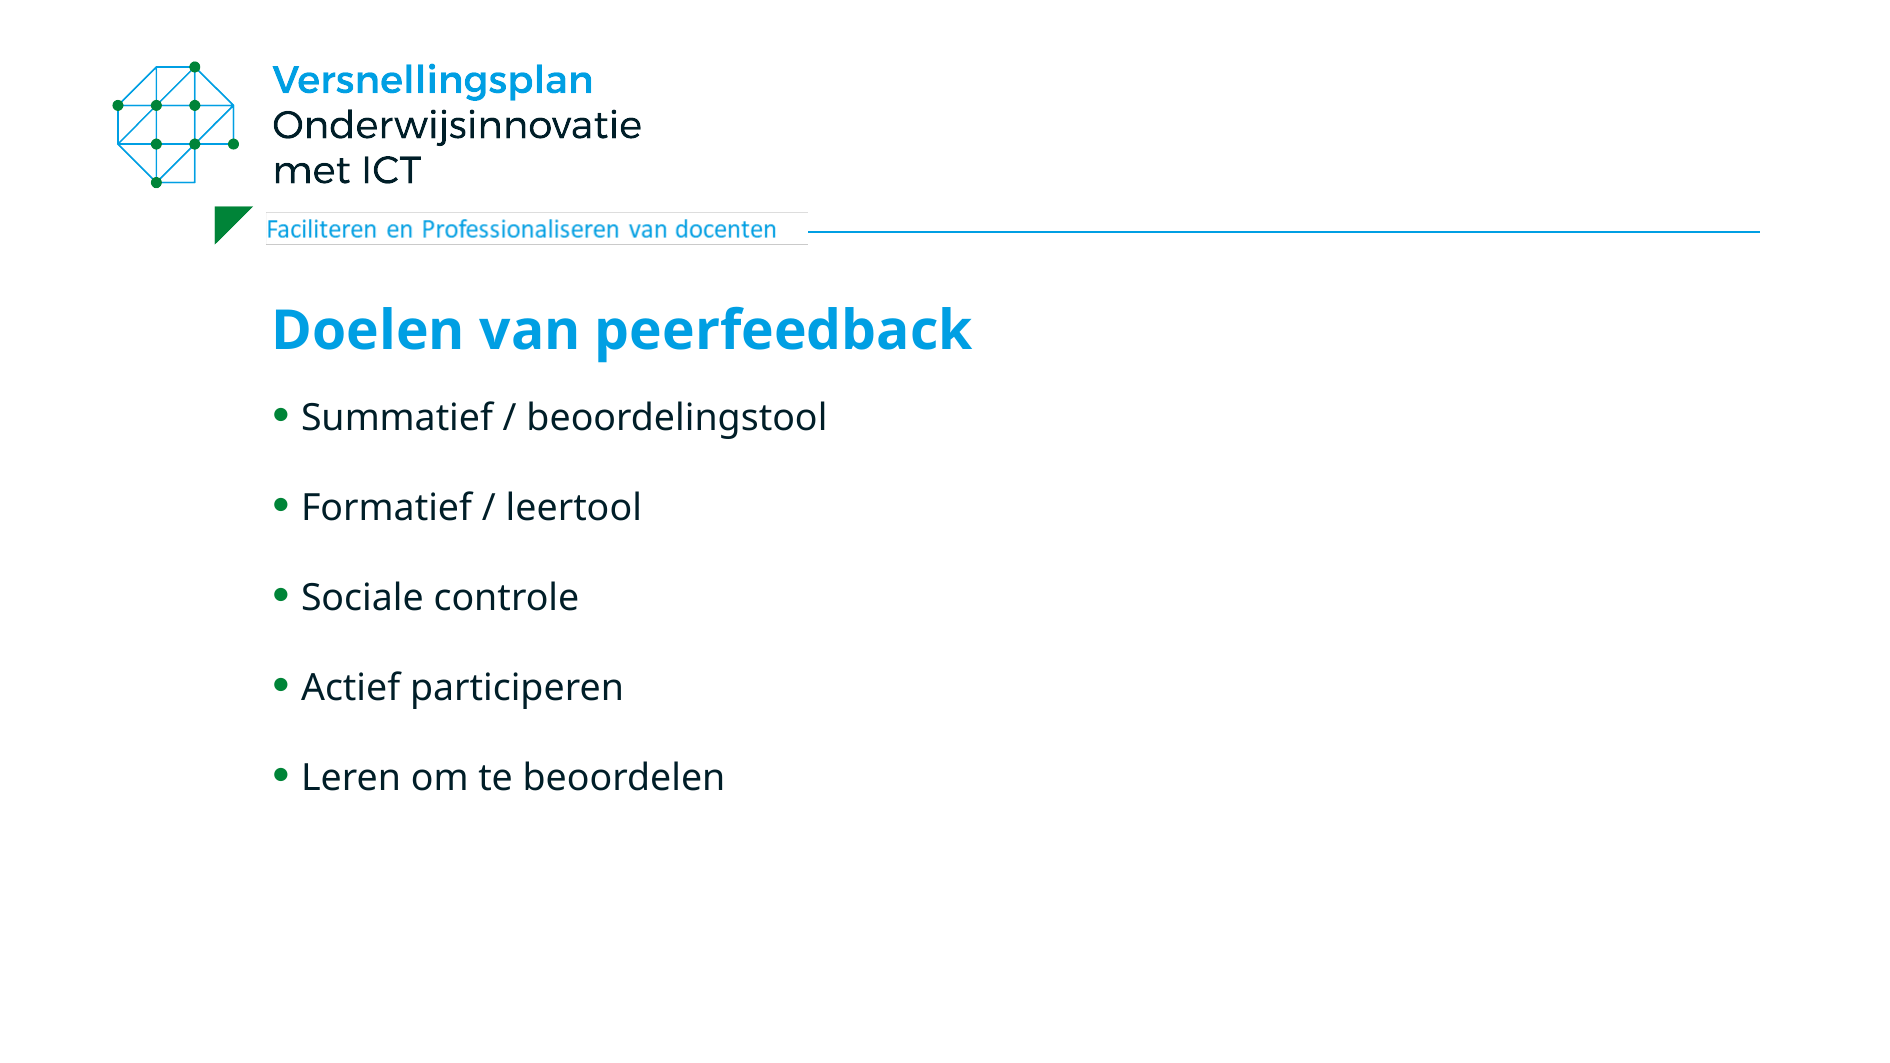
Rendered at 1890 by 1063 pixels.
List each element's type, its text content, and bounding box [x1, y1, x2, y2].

list Summatief / beoordelingstool Formatief / leertool Sociale controle Actief participeren Leren om te beoordelen [271, 393, 1778, 949]
picture [0, 0, 808, 261]
title Doelen van peerfeedback [271, 294, 1469, 356]
